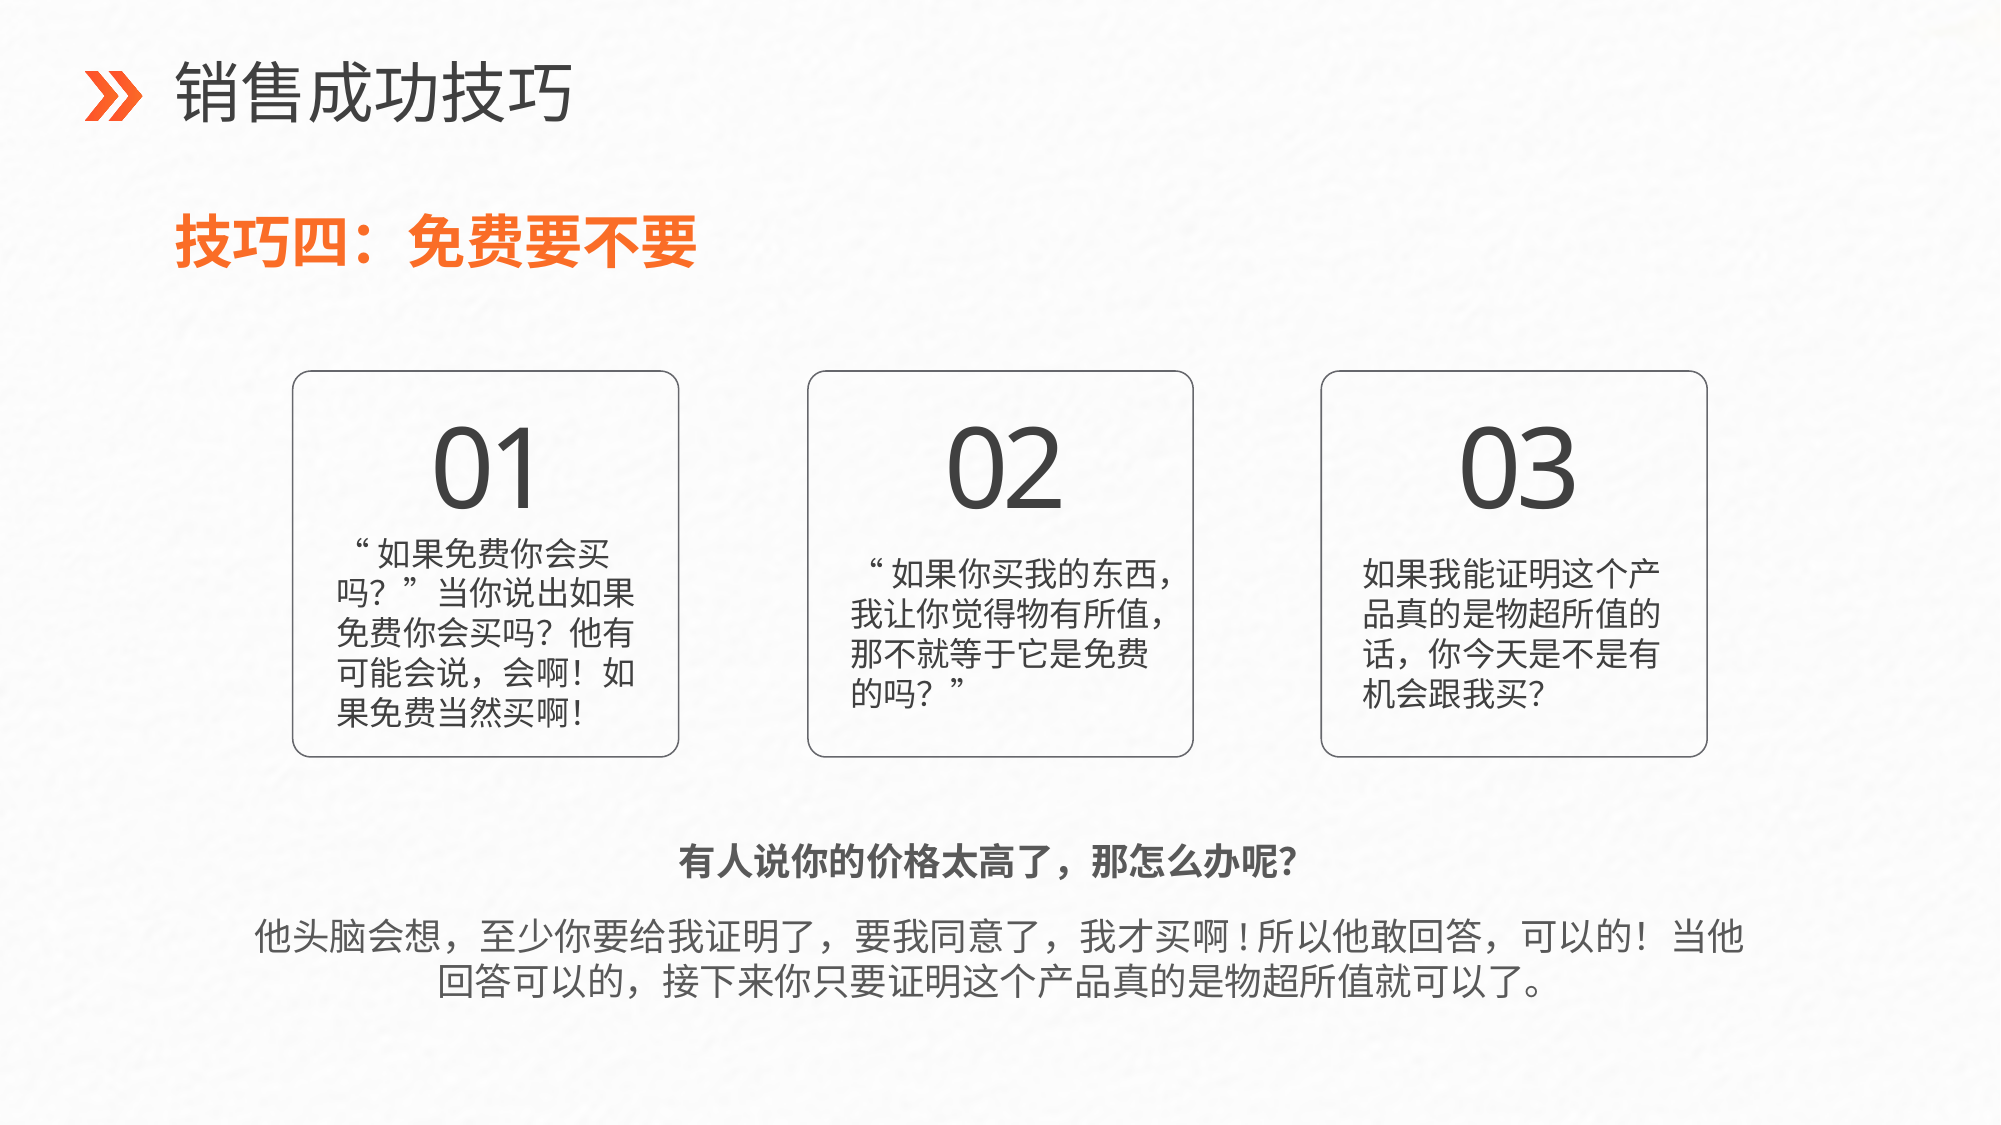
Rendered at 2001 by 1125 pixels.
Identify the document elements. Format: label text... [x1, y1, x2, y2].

text_box 2 [1002, 395, 1068, 531]
text_box 0 [1457, 395, 1516, 531]
text_box “如果你买我的东西，我让你觉得物有所值，那不就等于它是免费的吗？” [835, 545, 1179, 720]
text_box [1321, 370, 1708, 757]
text_box 如果我能证明这个产品真的是物超所值的话，你今天是不是有机会跟我买？ [1347, 545, 1689, 720]
text_box “如果免费你会买吗？”当你说出如果免费你会买吗？他有可能会说，会啊！如果免费当然买啊！ [321, 525, 682, 740]
text_box 销售成功技巧 [158, 43, 590, 139]
text_box 技巧四：免费要不要 [160, 197, 715, 283]
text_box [84, 71, 143, 121]
text_box 1 [488, 395, 554, 525]
text_box [292, 370, 679, 757]
text_box 有人说你的价格太高了，那怎么办呢？ [547, 830, 1448, 891]
text_box 3 [1516, 395, 1582, 531]
text_box 0 [944, 395, 1002, 531]
text_box [807, 370, 1194, 757]
text_box 他头脑会想，至少你要给我证明了，要我同意了，我才买啊!所以他敢回答，可以的！当他回答可以的，接下来你只要证明这个产品真的是物超所值就可以了。 [236, 905, 1764, 1011]
text_box 0 [430, 395, 488, 525]
